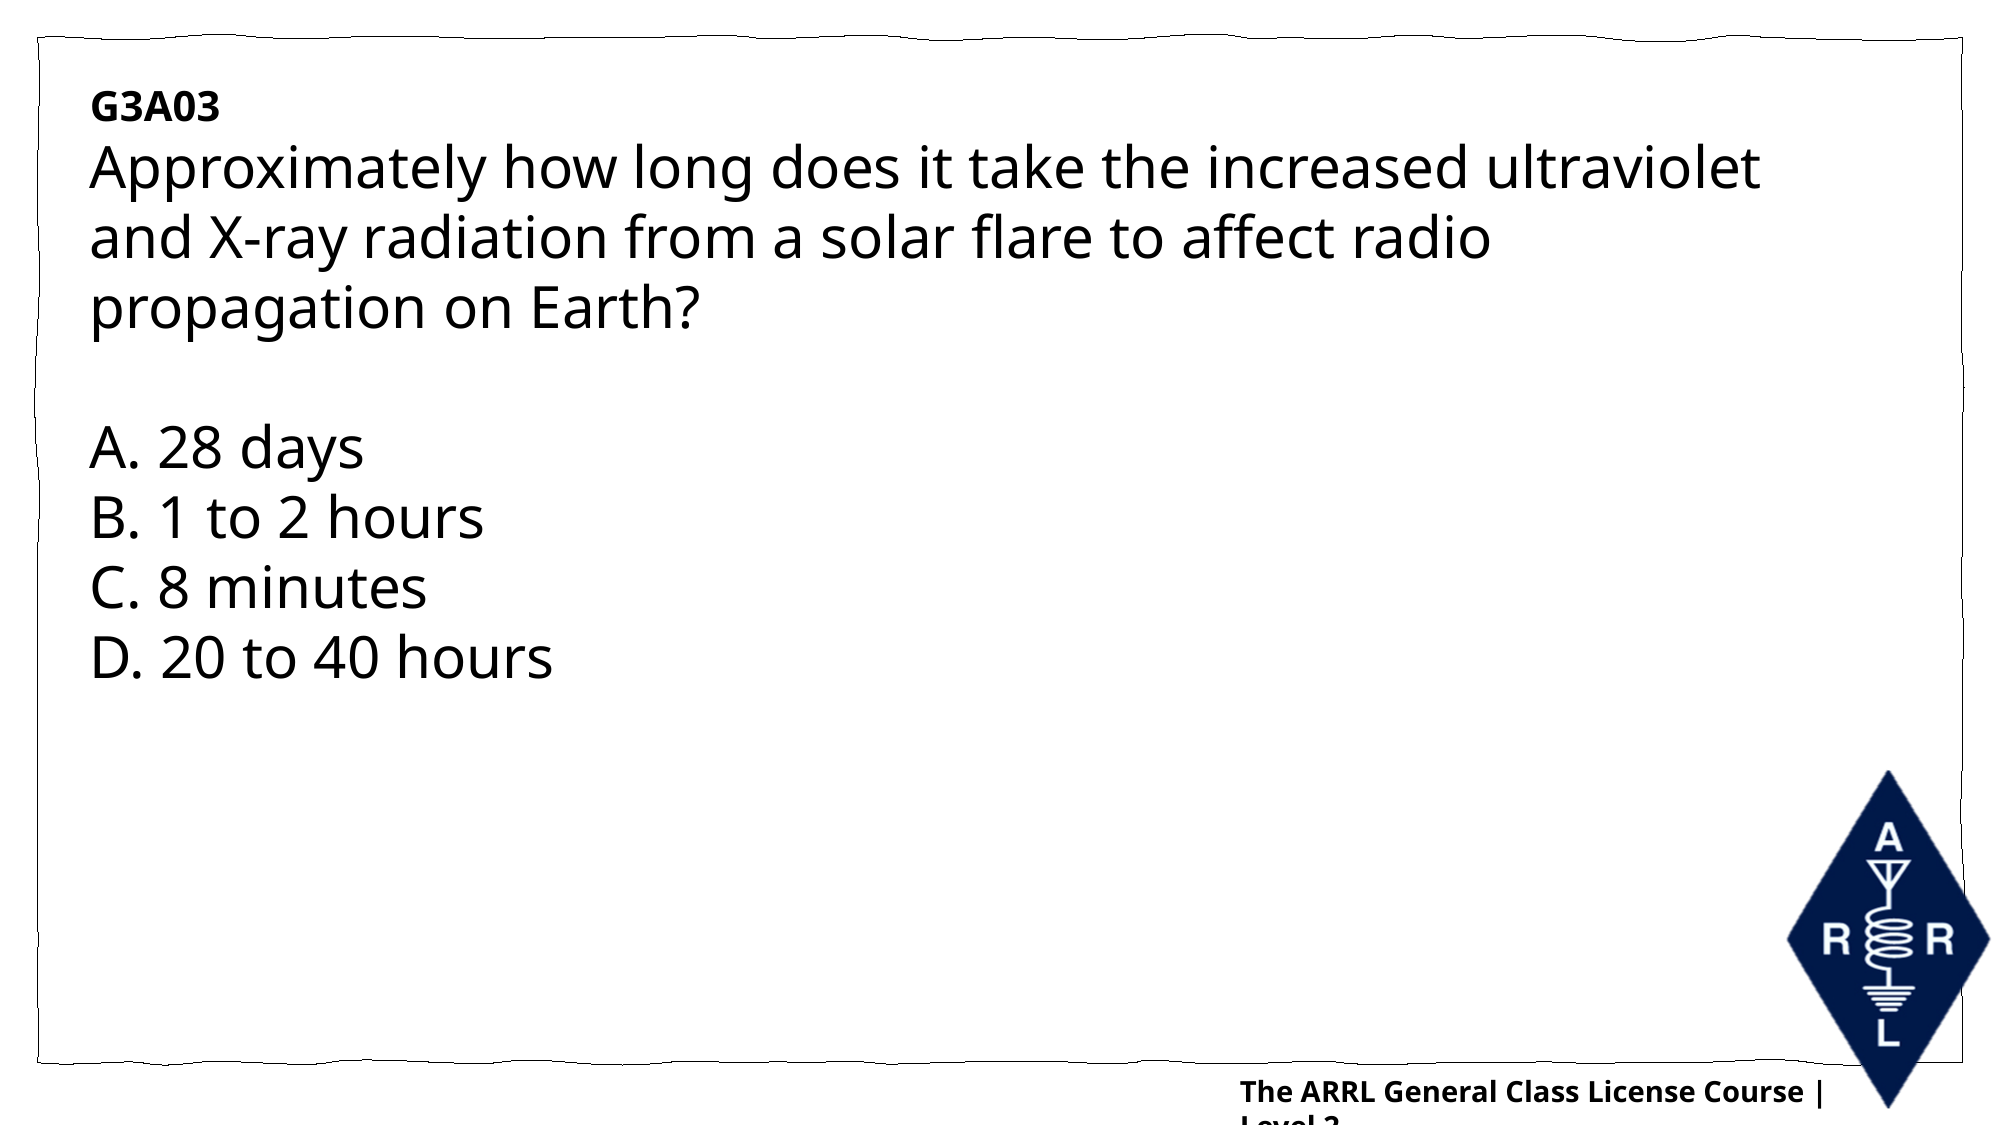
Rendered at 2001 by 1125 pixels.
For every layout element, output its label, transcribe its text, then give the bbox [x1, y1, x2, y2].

picture [1773, 752, 1999, 1125]
text_box G3A03 Approximately how long does it take the increased ultraviolet and X-ray radiation from a solar flare to affect radio propagation on Earth? A. 28 days B. 1 to 2 hours C. 8 minutes D. 20 to 40 hours [75, 72, 1850, 698]
